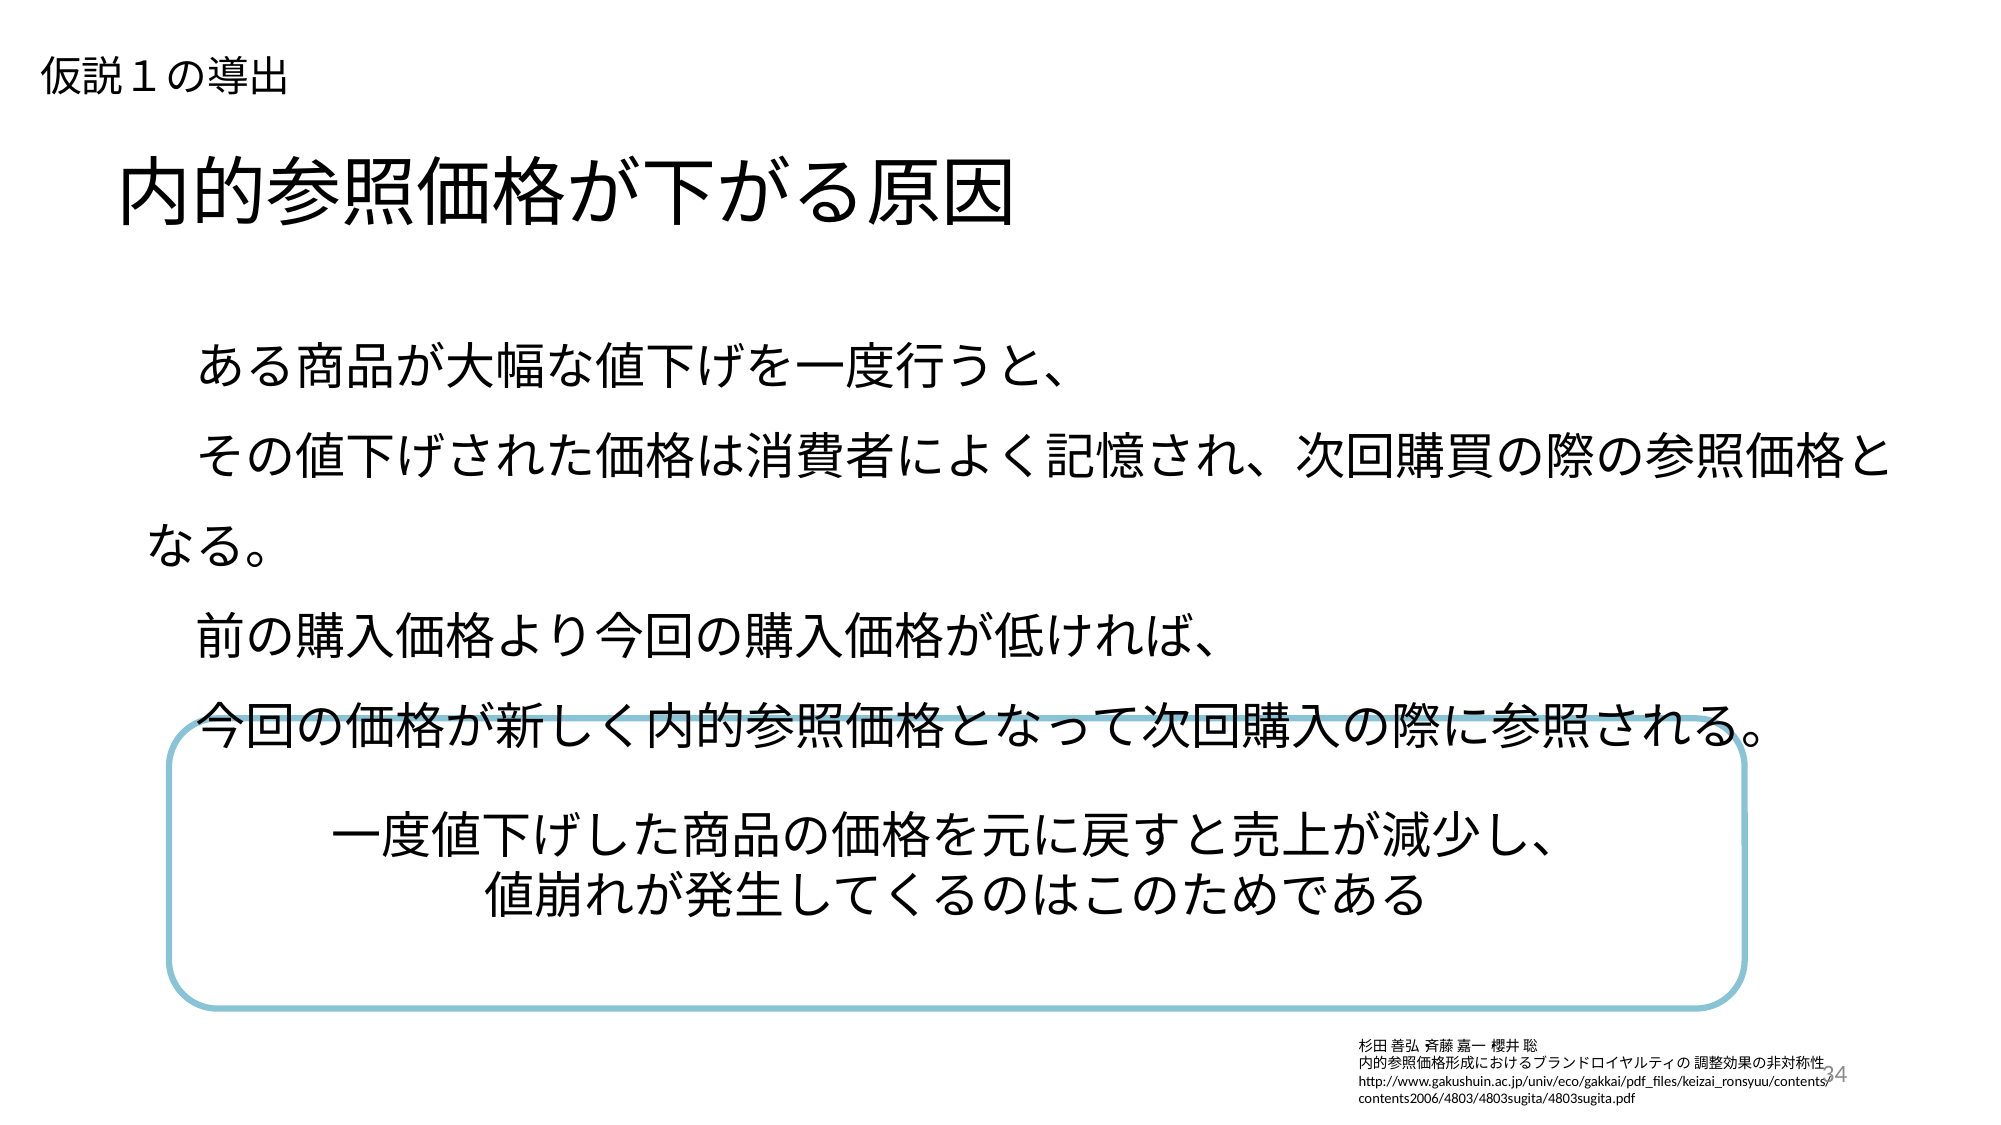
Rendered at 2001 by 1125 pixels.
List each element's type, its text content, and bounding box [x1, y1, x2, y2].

text_box ある商品が大幅な値下げを一度行うと、 その値下げされた価格は消費者によく記憶され、次回購買の際の参照価格となる。 前の購入価格より今回の購入価格が低ければ、 今回の価格が新しく内的参照価格となって次回購入の際に参照される。 [130, 297, 1919, 763]
text_box 内的参照価格が下がる原因 [101, 137, 1031, 243]
text_box 杉田 善弘・斉藤 嘉一・櫻井 聡 内的参照価格形成におけるブランドロイヤルティの 調整効果の非対称性 http://www.gakushuin.ac.jp/univ/eco/gakkai/pdf_files/keizai_ronsyuu/contents/contents2006/4803/4803sugita/4803sugita.pdf [1343, 1029, 1988, 1114]
slide_number 34 [1412, 1042, 1863, 1103]
text_box 一度値下げした商品の価格を元に戻すと売上が減少し、 値崩れが発生してくるのはこのためである [167, 763, 1746, 1010]
text_box 仮説１の導出 [25, 42, 306, 107]
